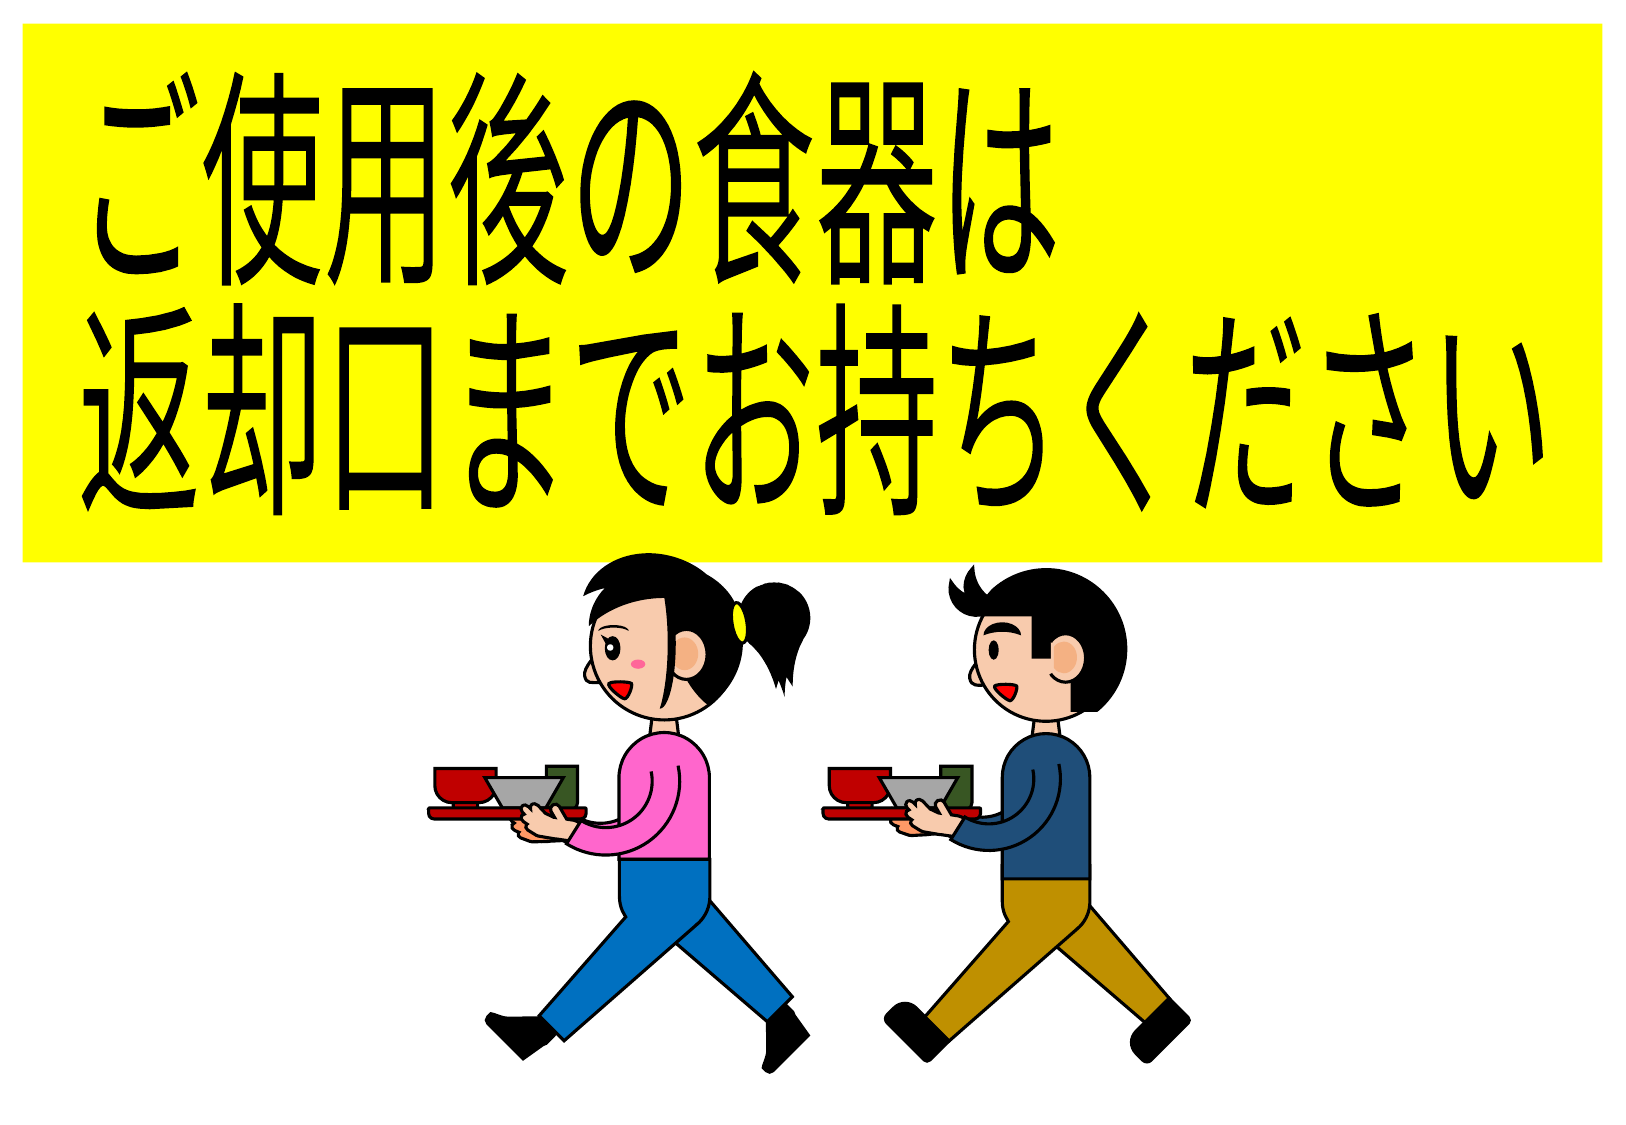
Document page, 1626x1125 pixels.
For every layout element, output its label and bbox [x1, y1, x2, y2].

text_box [428, 552, 1190, 1062]
text_box [20, 21, 1604, 564]
